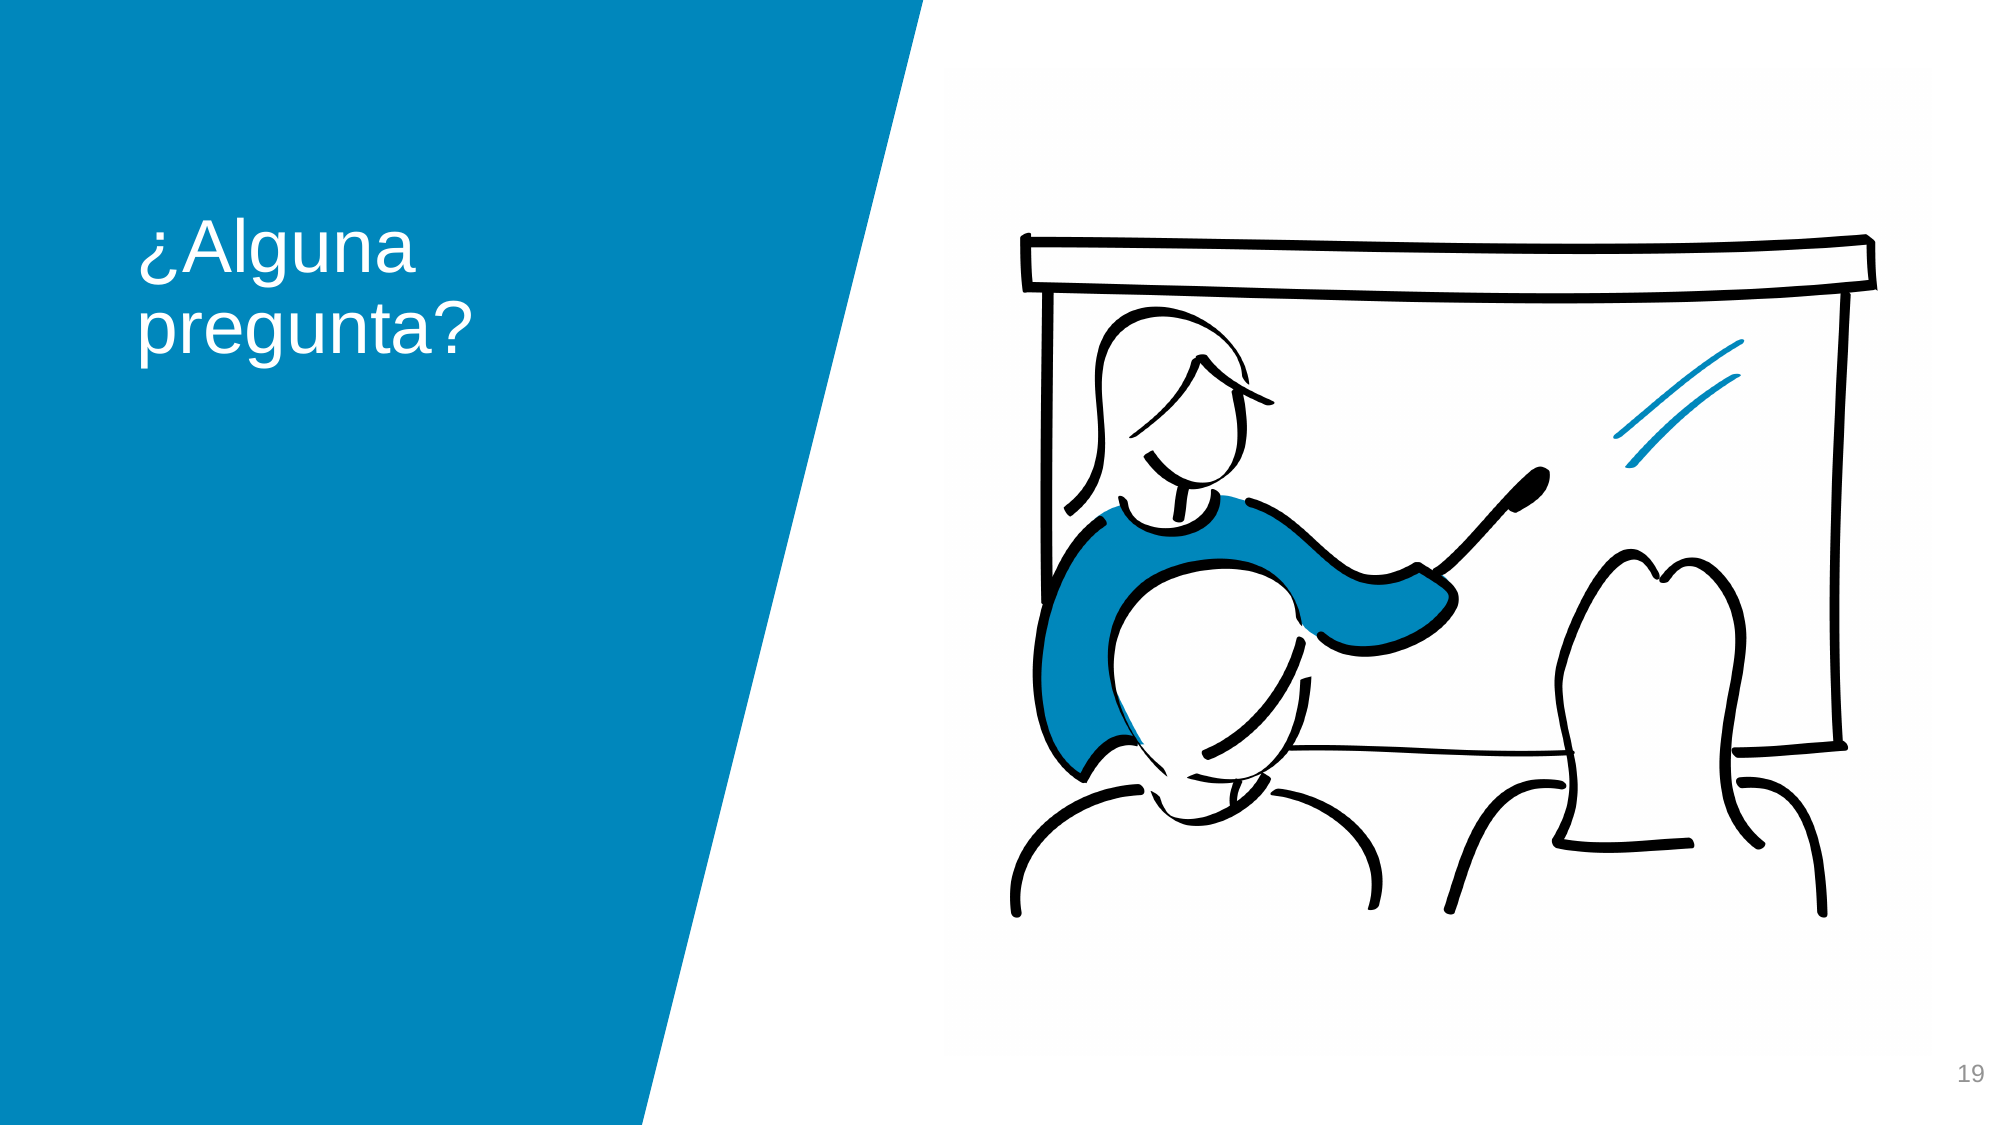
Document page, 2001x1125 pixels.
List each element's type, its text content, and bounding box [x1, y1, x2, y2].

slide_number 19 [1550, 1042, 2000, 1103]
title ¿Alguna pregunta? [136, 0, 775, 371]
picture [944, 68, 1932, 1056]
